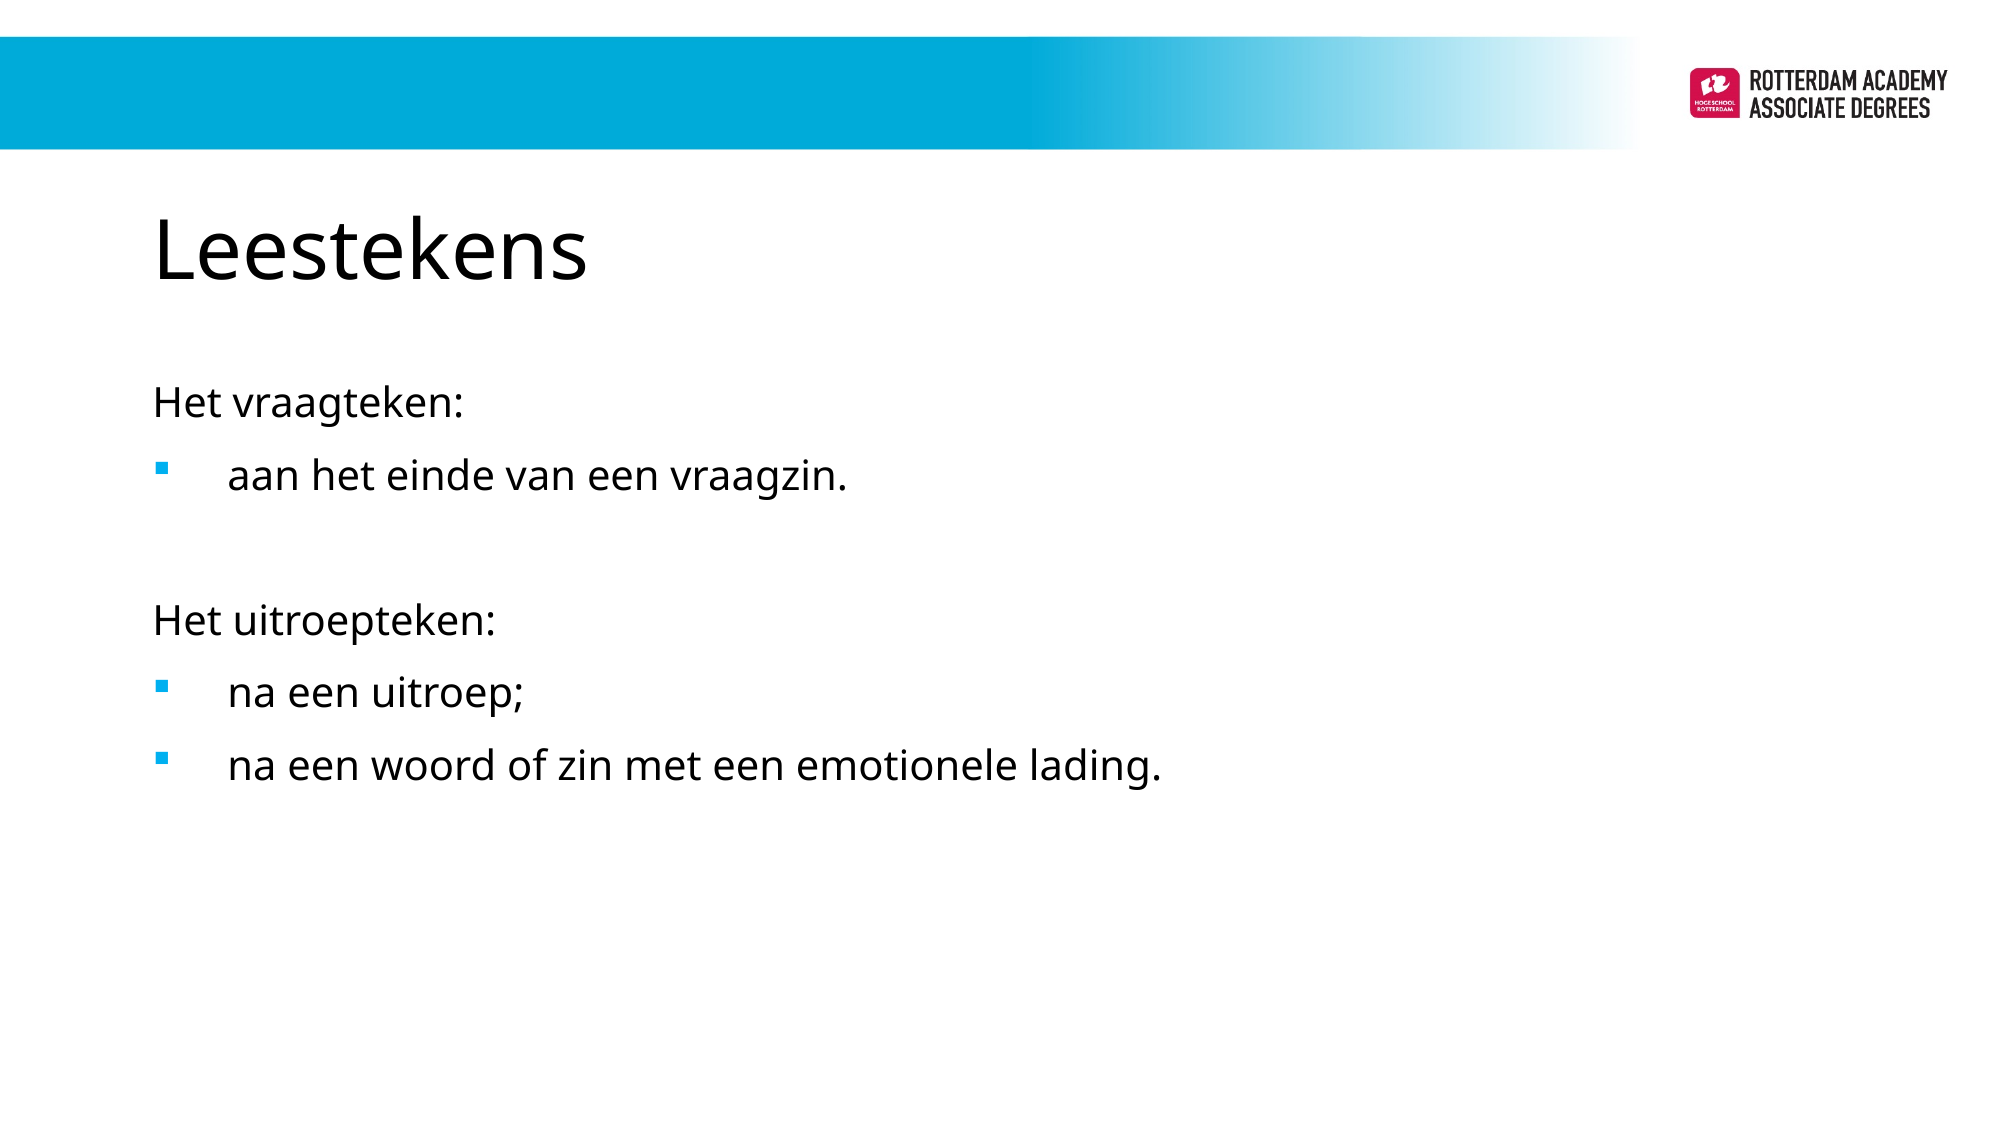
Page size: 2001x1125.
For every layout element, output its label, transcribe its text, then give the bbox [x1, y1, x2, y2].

list Het vraagteken: aan het einde van een vraagzin. Het uitroepteken: na een uitroep; na een woord of zin met een emotionele lading. [137, 358, 1863, 1053]
picture [0, 0, 2000, 184]
title Leestekens [137, 175, 1863, 329]
